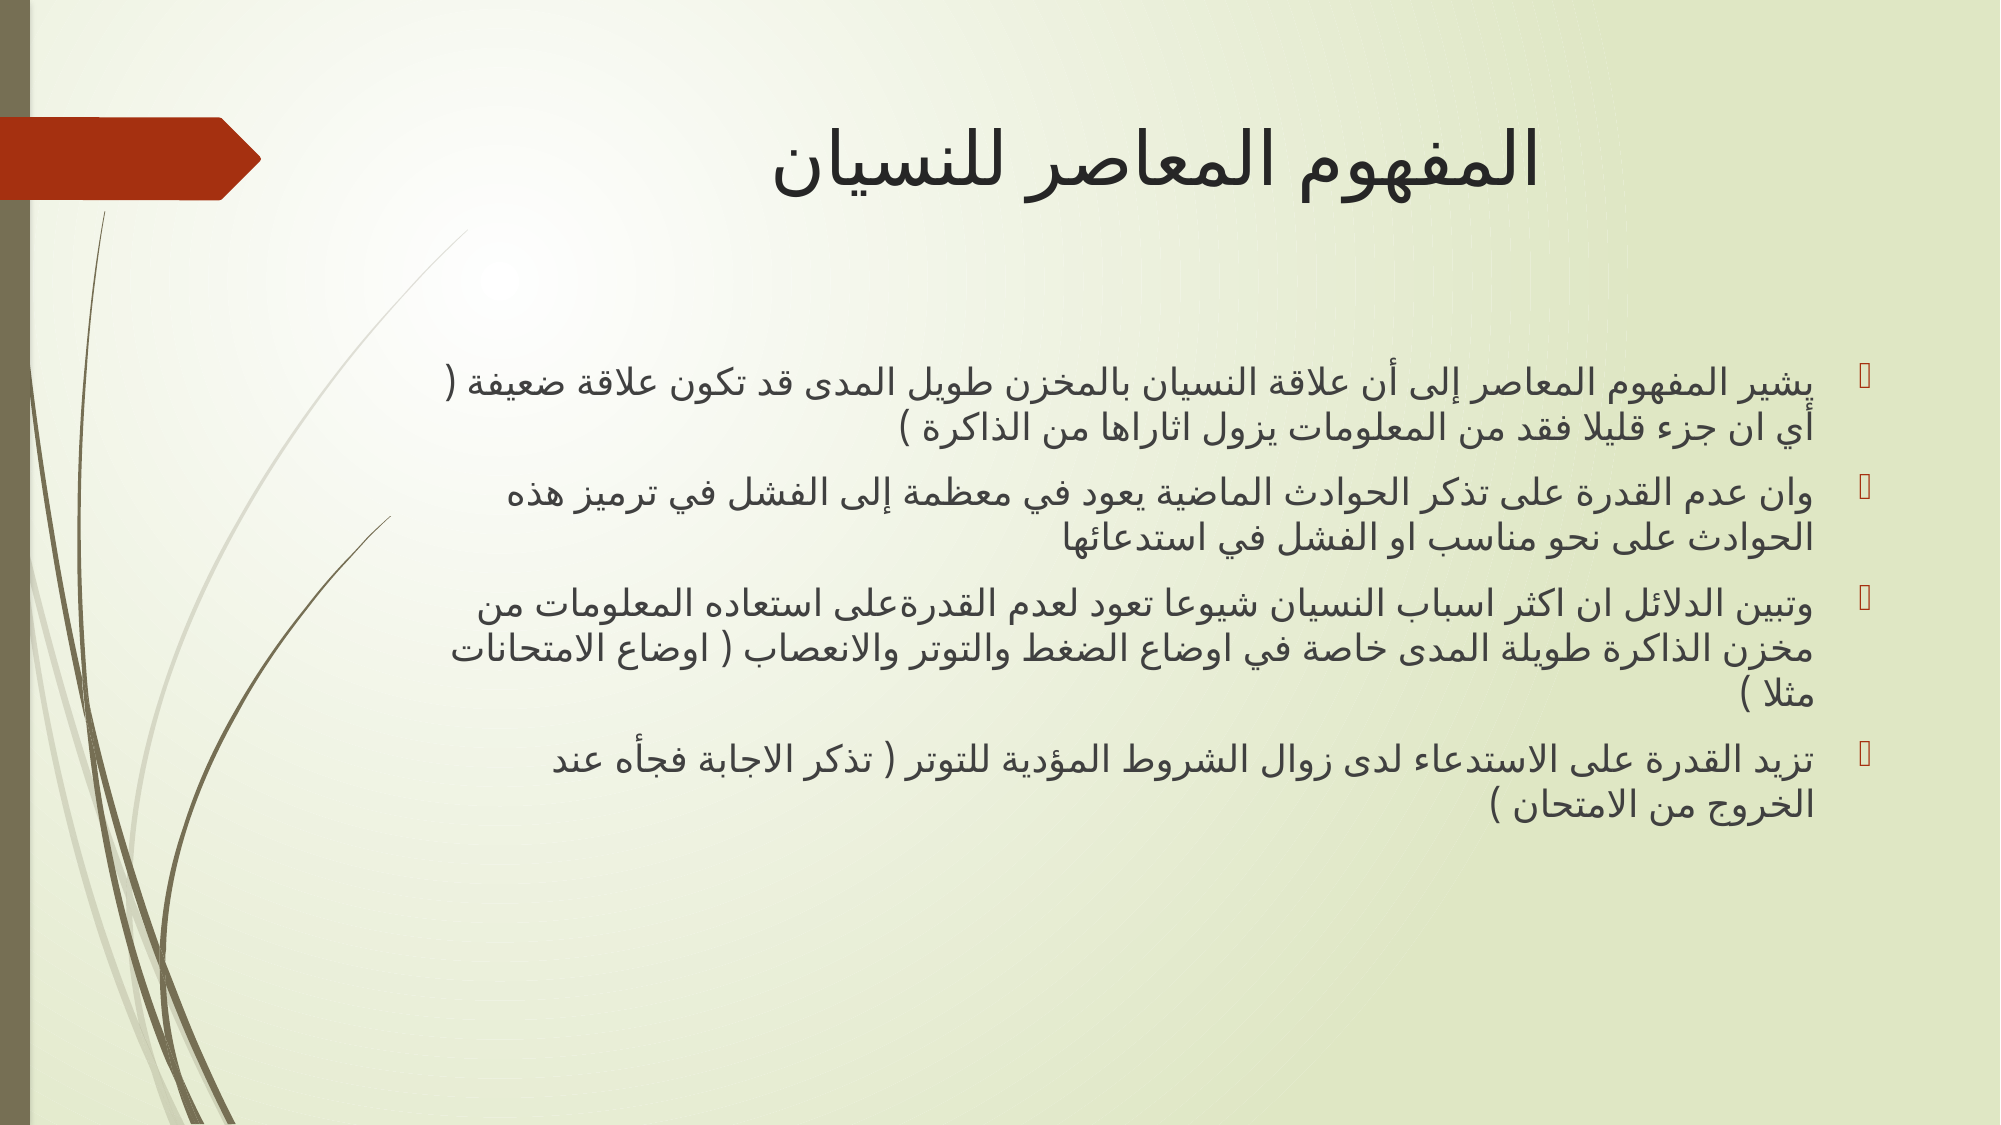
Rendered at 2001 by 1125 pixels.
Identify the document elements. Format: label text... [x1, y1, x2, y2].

list يشير المفهوم المعاصر إلى أن علاقة النسيان بالمخزن طويل المدى قد تكون علاقة ضعيفة ( أي ان جزء قليلا فقد من المعلومات يزول اثاراها من الذاكرة ) وان عدم القدرة على تذكر الحوادث الماضية يعود في معظمة إلى الفشل في ترميز هذه الحوادث على نحو مناسب او الفشل في استدعائها وتبين الدلائل ان اكثر اسباب النسيان شيوعا تعود لعدم القدرةعلى استعاده المعلومات من مخزن الذاكرة طويلة المدى خاصة في اوضاع الضغط والتوتر والانعصاب ( اوضاع الامتحانات مثلا ) تزيد القدرة على الاستدعاء لدى زوال الشروط المؤدية للتوتر ( تذكر الاجابة فجأه عند الخروج من الامتحان ) [424, 350, 1888, 970]
title المفهوم المعاصر للنسيان [425, 102, 1888, 313]
